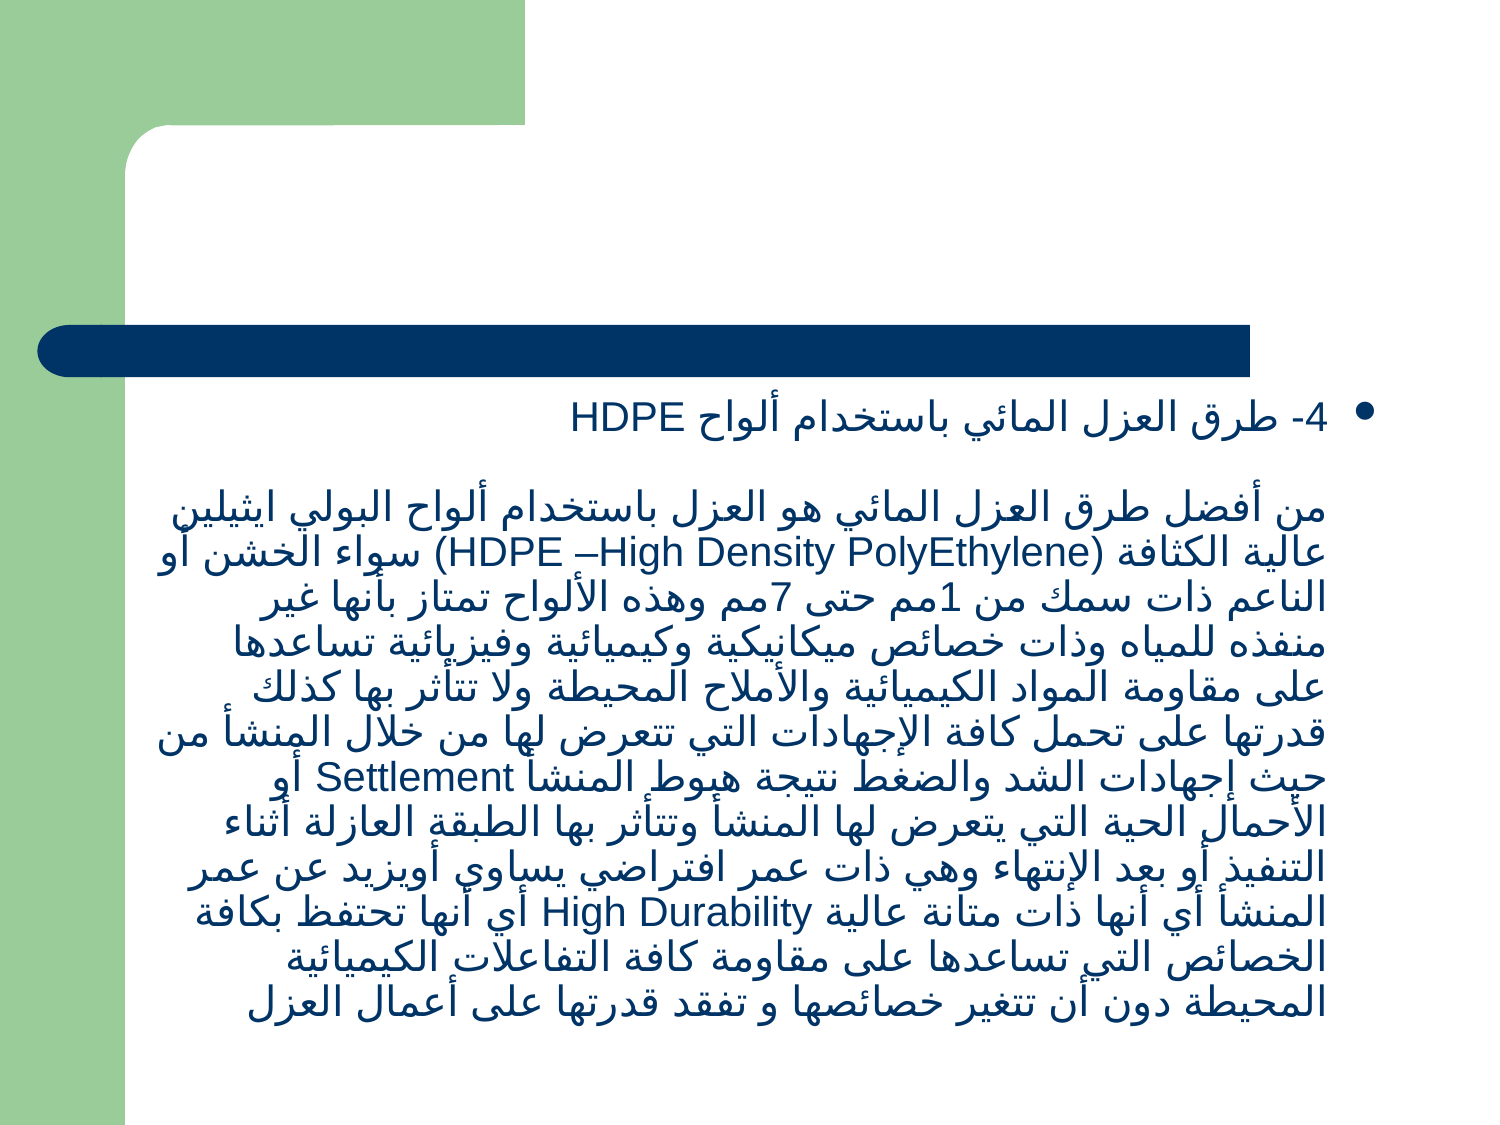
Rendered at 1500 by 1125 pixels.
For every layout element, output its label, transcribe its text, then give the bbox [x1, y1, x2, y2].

list 4- طرق العزل المائي باستخدام ألواح HDPE من أفضل طرق العزل المائي هو العزل باستخدام ألواح البولي ايثيلين عالية الكثافة (HDPE –High Density PolyEthylene) سواء الخشن أو الناعم ذات سمك من 1مم حتى 7مم وهذه الألواح تمتاز بأنها غير منفذه للمياه وذات خصائص ميكانيكية وكيميائية وفيزيائية تساعدها على مقاومة المواد الكيميائية والأملاح المحيطة ولا تتأثر بها كذلك قدرتها على تحمل كافة الإجهادات التي تتعرض لها من خلال المنشأ من حيث إجهادات الشد والضغط نتيجة هبوط المنشأ Settlement أو الأحمال الحية التي يتعرض لها المنشأ وتتأثر بها الطبقة العازلة أثناء التنفيذ أو بعد الإنتهاء وهي ذات عمر افتراضي يساوي أويزيد عن عمر المنشأ أي أنها ذات متانة عالية High Durability أي أنها تحتفظ بكافة الخصائص التي تساعدها على مقاومة كافة التفاعلات الكيميائية المحيطة دون أن تتغير خصائصها و تفقد قدرتها على أعمال العزل [137, 387, 1400, 999]
